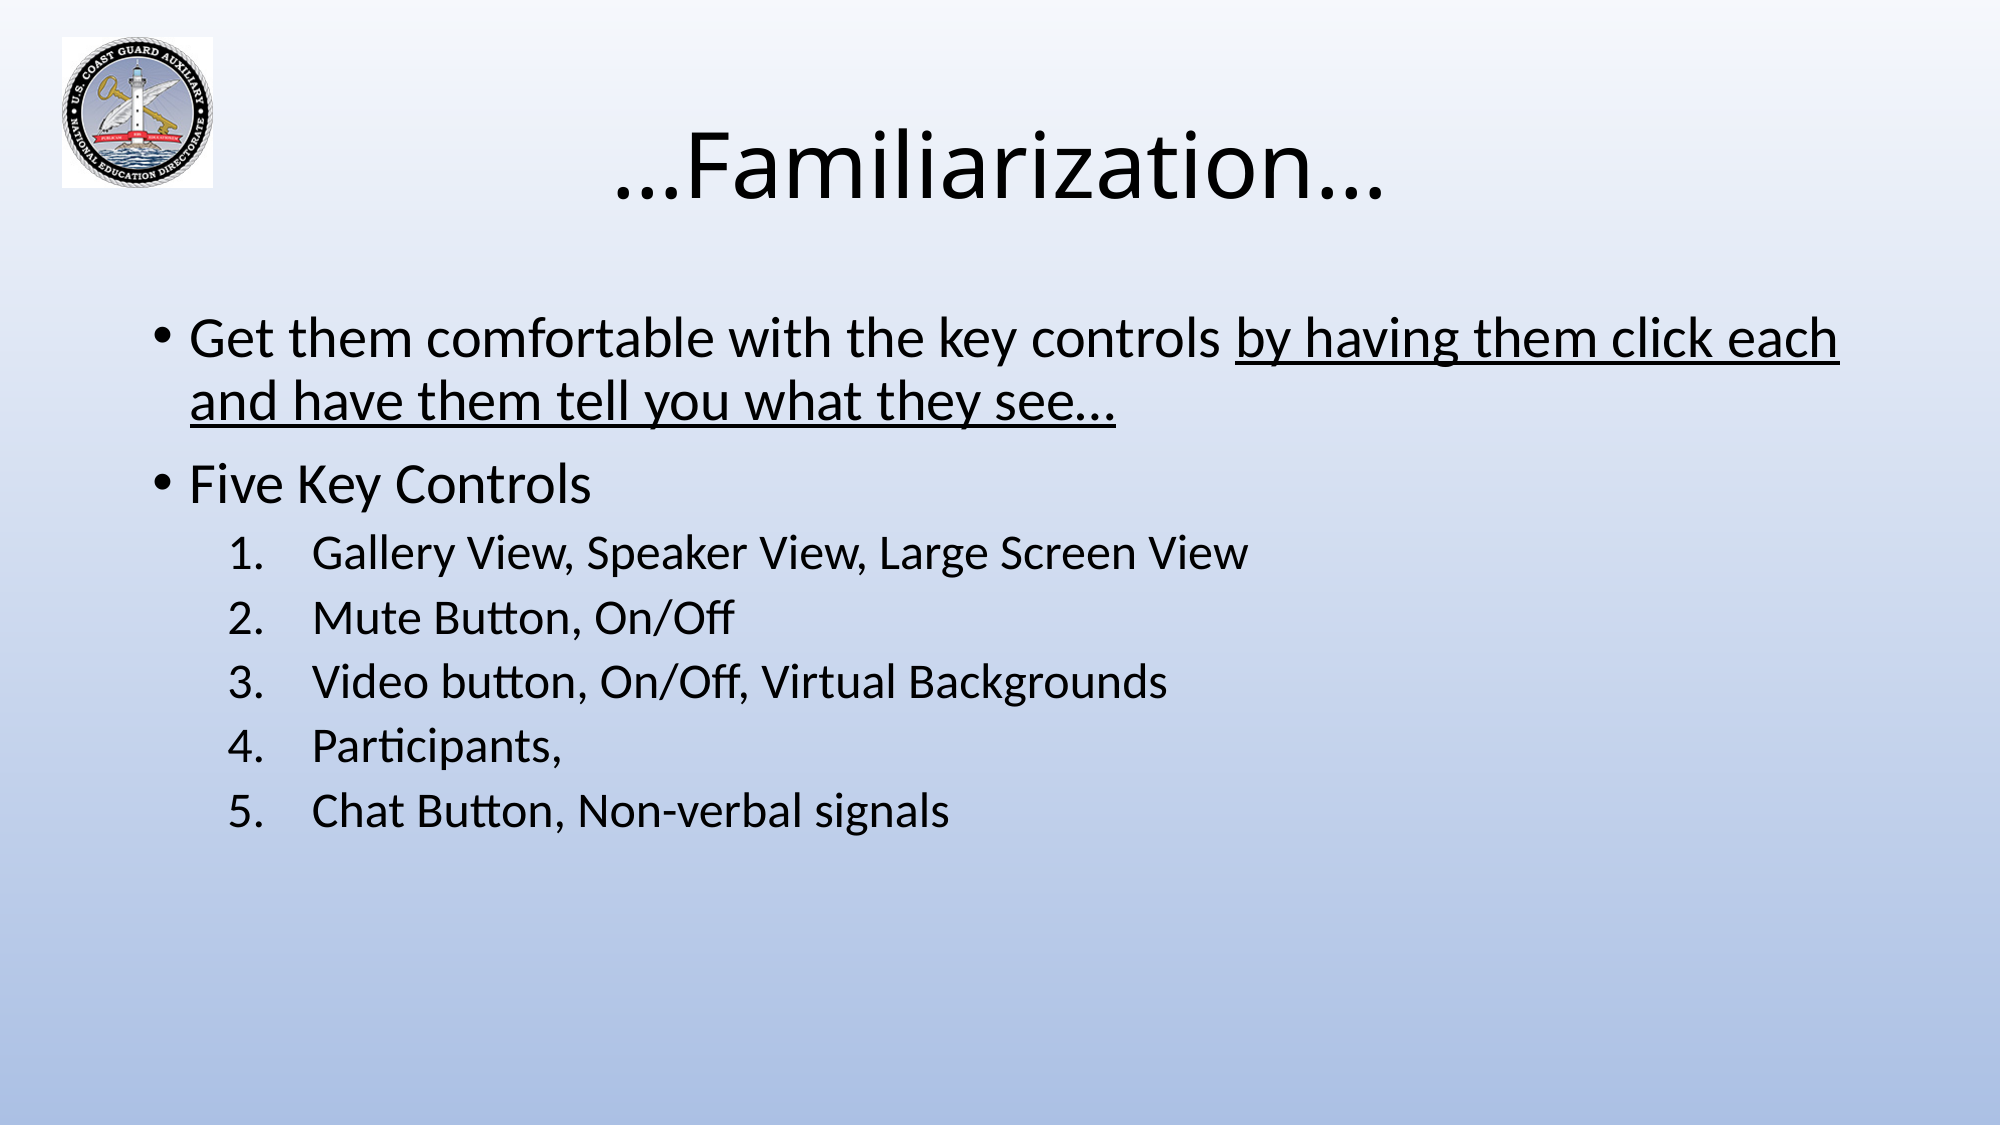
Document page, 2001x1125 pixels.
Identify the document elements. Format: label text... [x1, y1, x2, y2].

list Get them comfortable with the key controls by having them click each and have them tell you what they see… Five Key Controls Gallery View, Speaker View, Large Screen View Mute Button, On/Off Video button, On/Off, Virtual Backgrounds Participants, Chat Button, Non-verbal signals [137, 299, 1863, 1014]
picture [62, 37, 213, 188]
title …Familiarization… [137, 59, 1863, 278]
